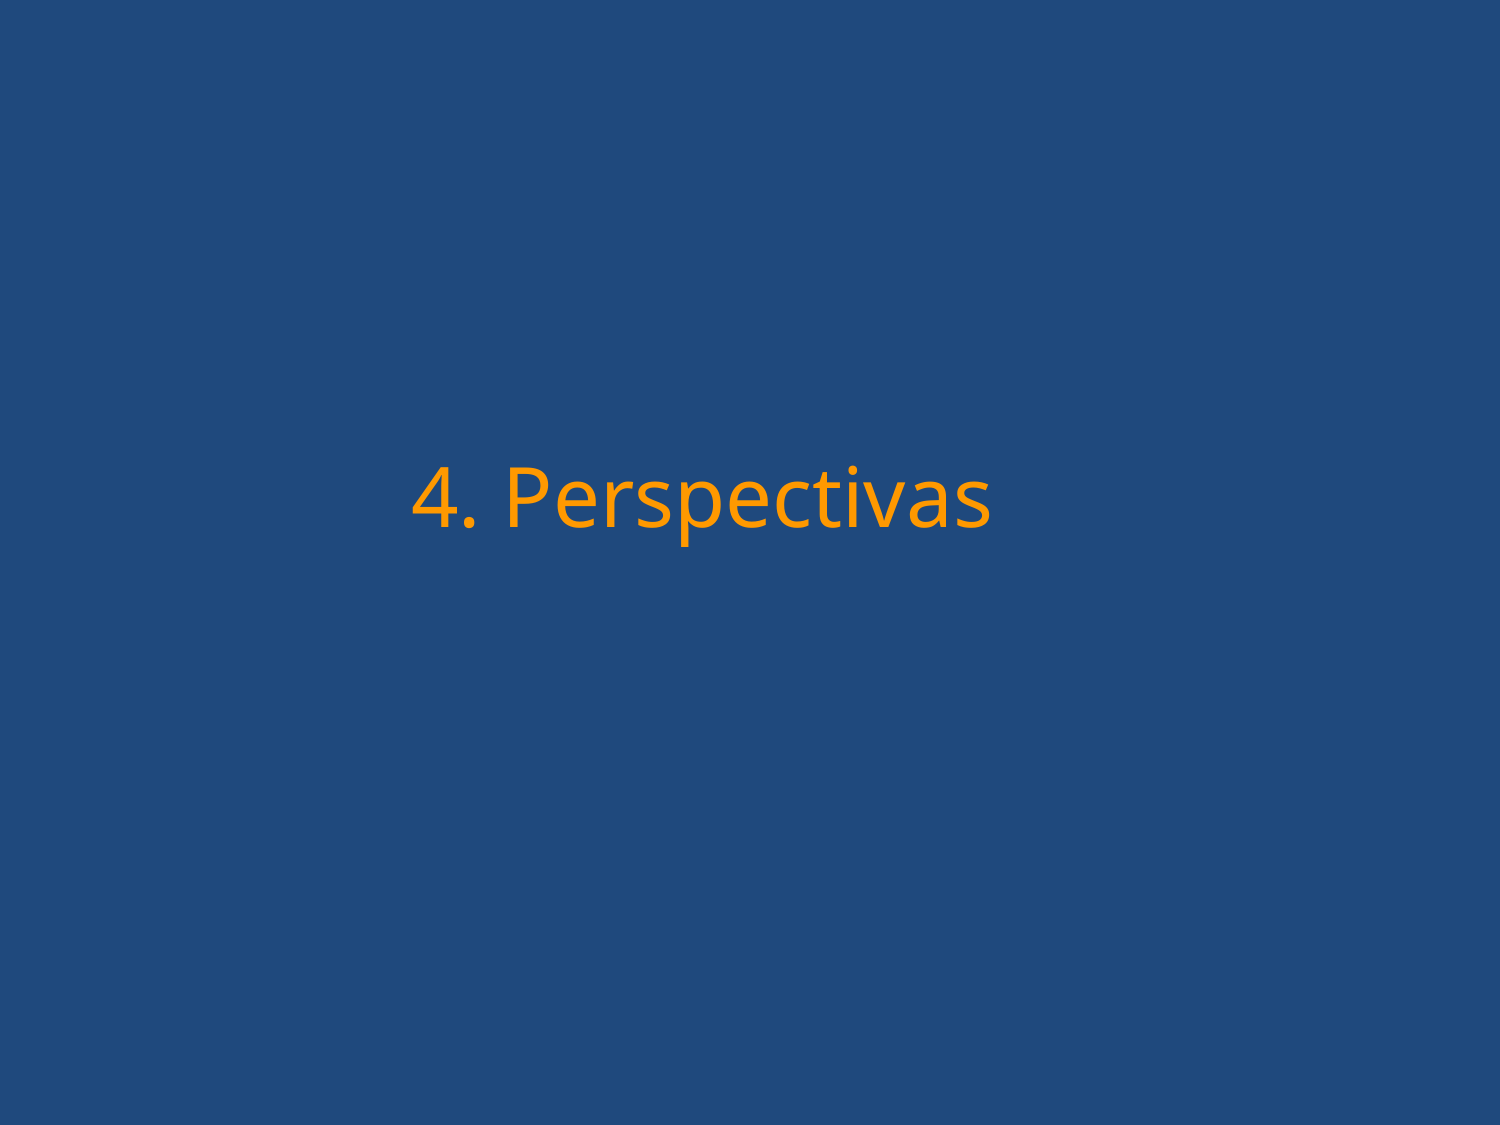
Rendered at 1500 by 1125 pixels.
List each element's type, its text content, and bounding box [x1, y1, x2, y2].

title 4. Perspectivas [64, 373, 1340, 615]
